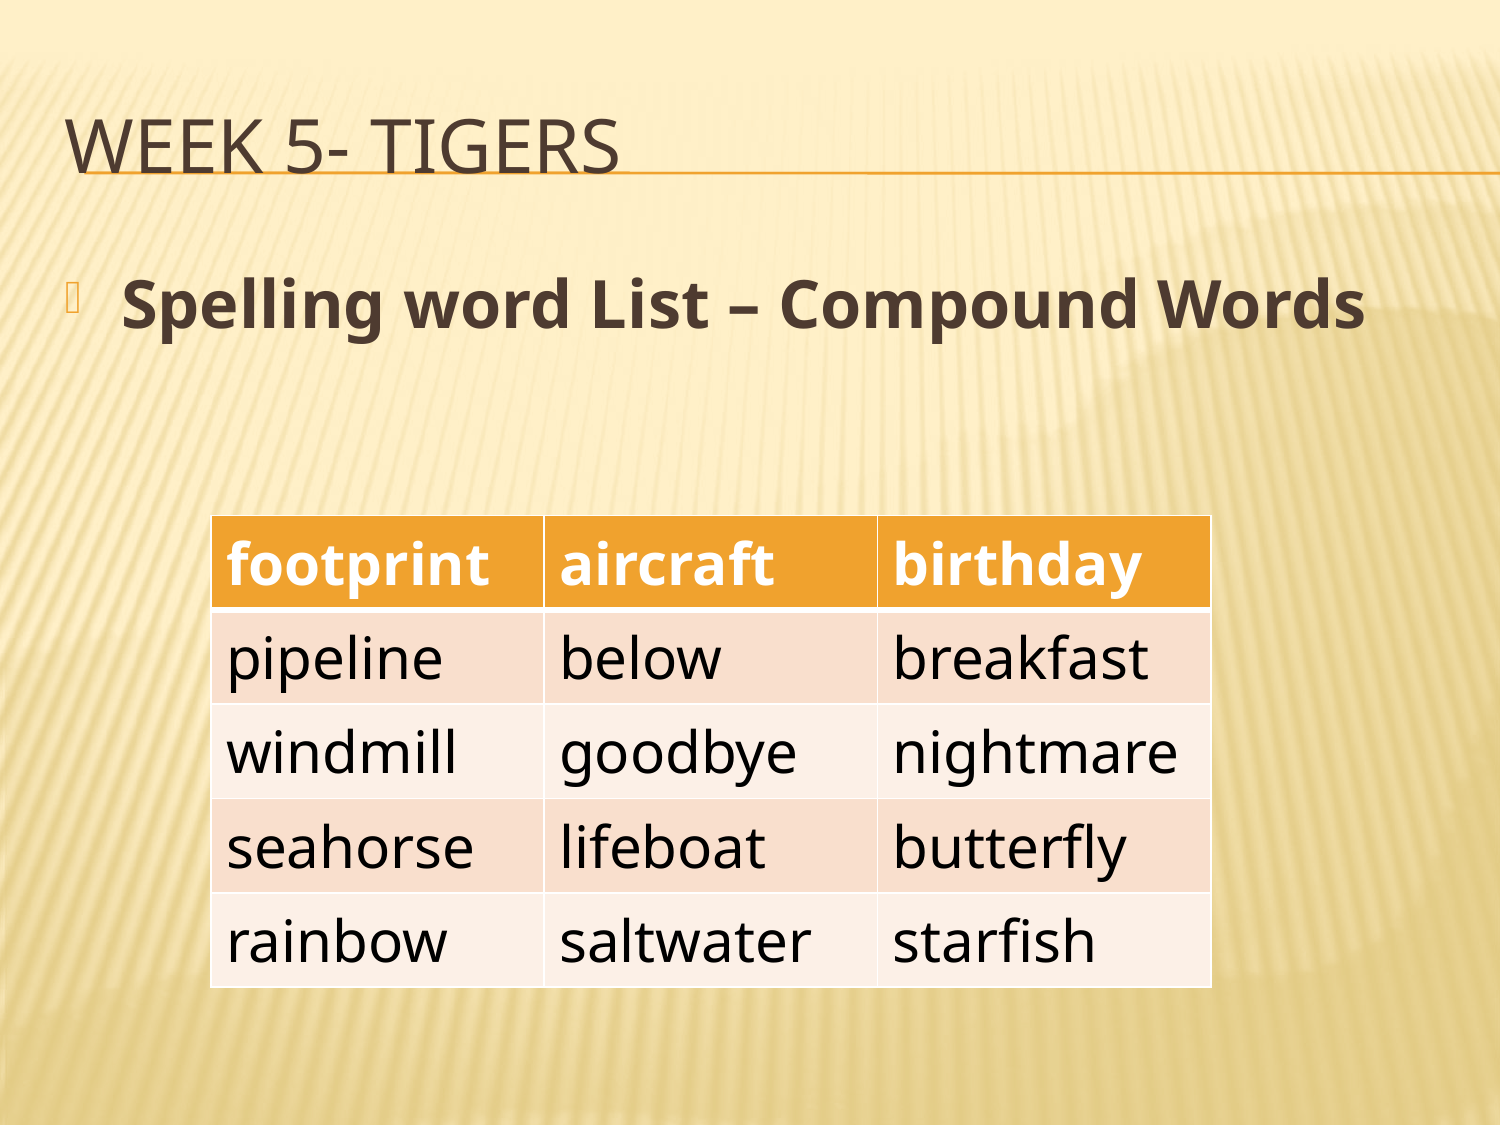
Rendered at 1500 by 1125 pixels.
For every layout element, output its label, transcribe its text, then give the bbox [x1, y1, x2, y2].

table_cell goodbye [545, 705, 877, 798]
table_cell windmill [212, 705, 543, 798]
table_cell below [545, 613, 877, 703]
table_cell pipeline [212, 613, 543, 703]
table_cell seahorse [212, 799, 543, 892]
table_header birthday [878, 516, 1210, 607]
table_cell lifeboat [545, 799, 877, 892]
table_cell breakfast [878, 613, 1210, 703]
table_cell starfish [878, 894, 1210, 986]
table_cell nightmare [878, 705, 1210, 798]
table_header footprint [212, 516, 543, 607]
title Week 5- Tigers [50, 75, 1475, 213]
list Spelling word List – Compound Words [50, 254, 1475, 998]
table_header aircraft [545, 516, 877, 607]
table_cell butterfly [878, 799, 1210, 892]
table_cell rainbow [212, 894, 543, 986]
table_cell saltwater [545, 894, 877, 986]
